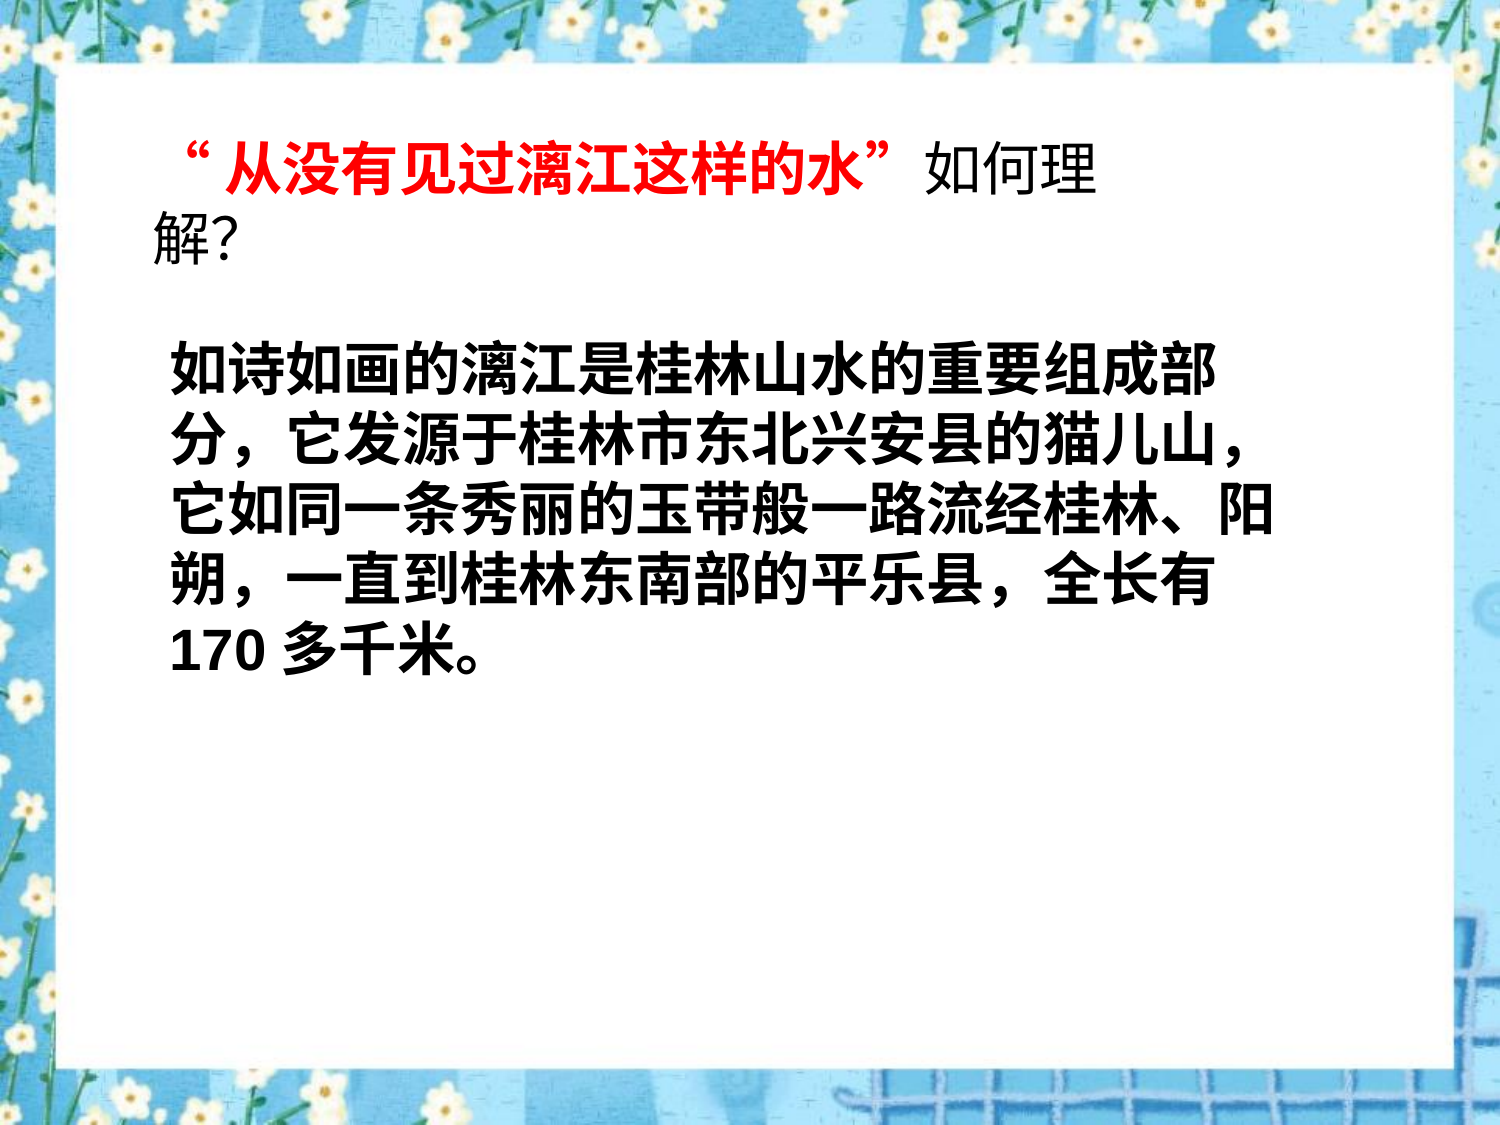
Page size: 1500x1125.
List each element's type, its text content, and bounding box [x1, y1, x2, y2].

text_box “从没有见过漓江这样的水”如何理解？ [137, 124, 1200, 280]
picture [0, 0, 1500, 1125]
text_box 如诗如画的漓江是桂林山水的重要组成部分，它发源于桂林市东北兴安县的猫儿山，它如同一条秀丽的玉带般一路流经桂林、阳朔，一直到桂林东南部的平乐县，全长有170多千米。 [154, 324, 1338, 690]
